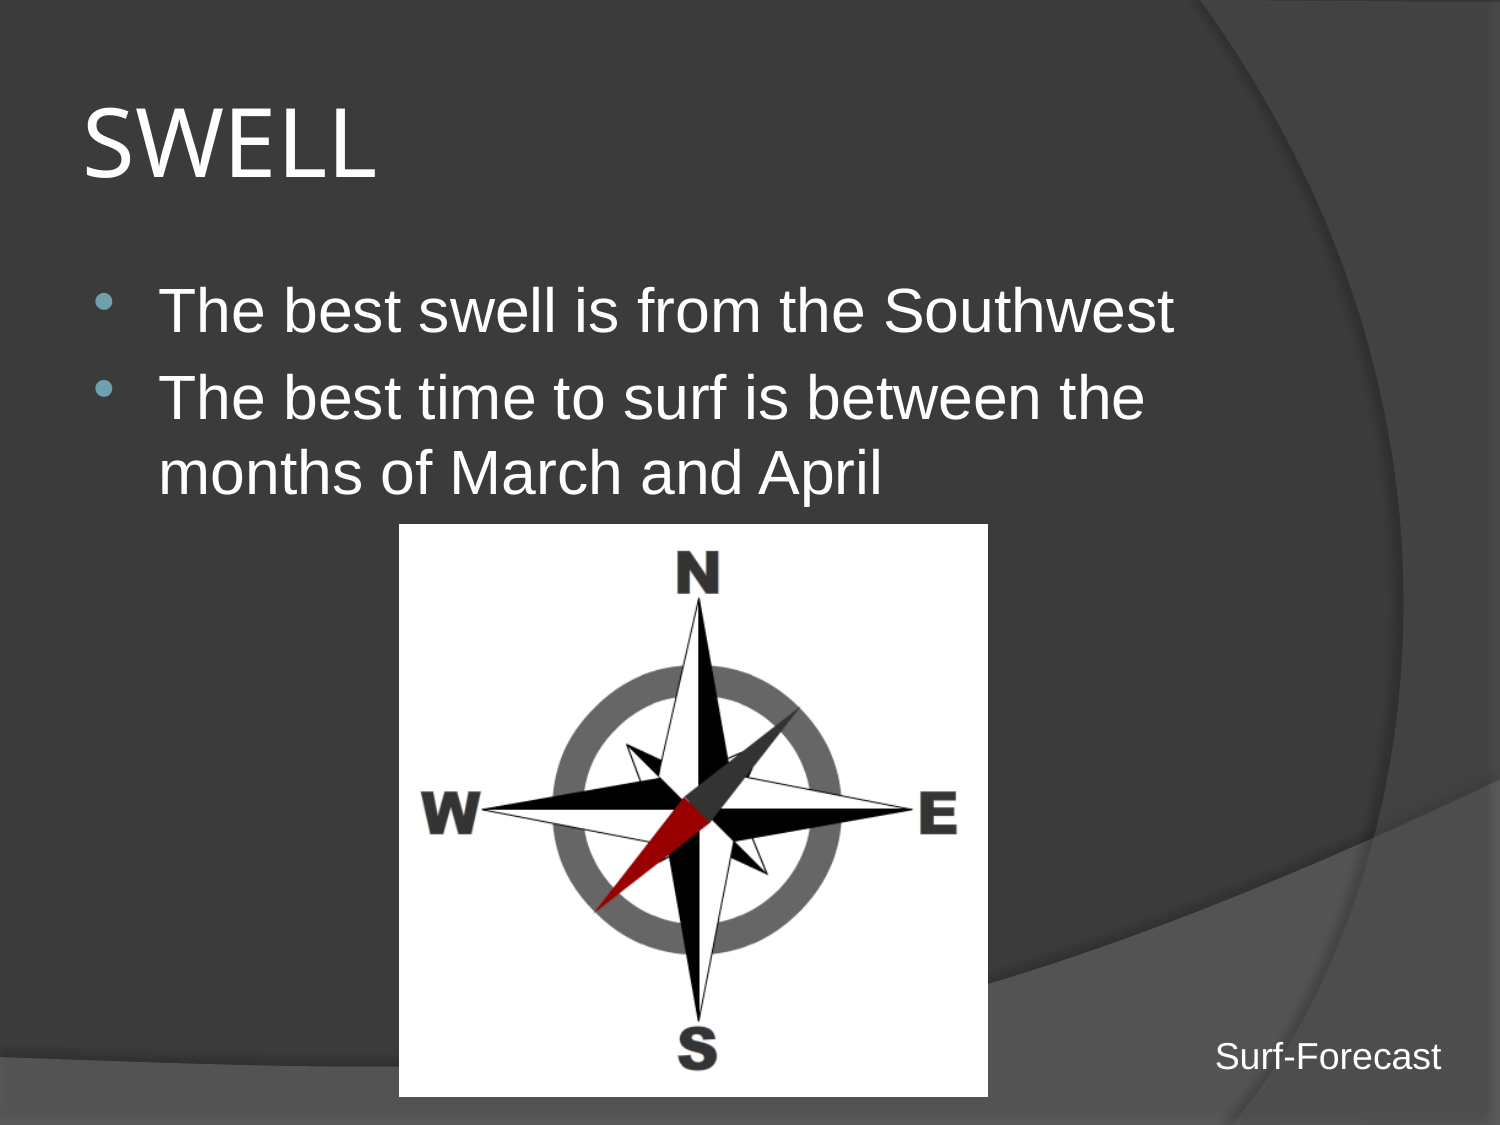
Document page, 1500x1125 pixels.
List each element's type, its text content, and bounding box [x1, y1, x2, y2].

picture [399, 524, 988, 1097]
title SWELL [75, 45, 1300, 233]
text_box Surf-Forecast [1199, 1024, 1500, 1085]
list The best swell is from the Southwest The best time to surf is between the months of March and April [75, 262, 1300, 1005]
